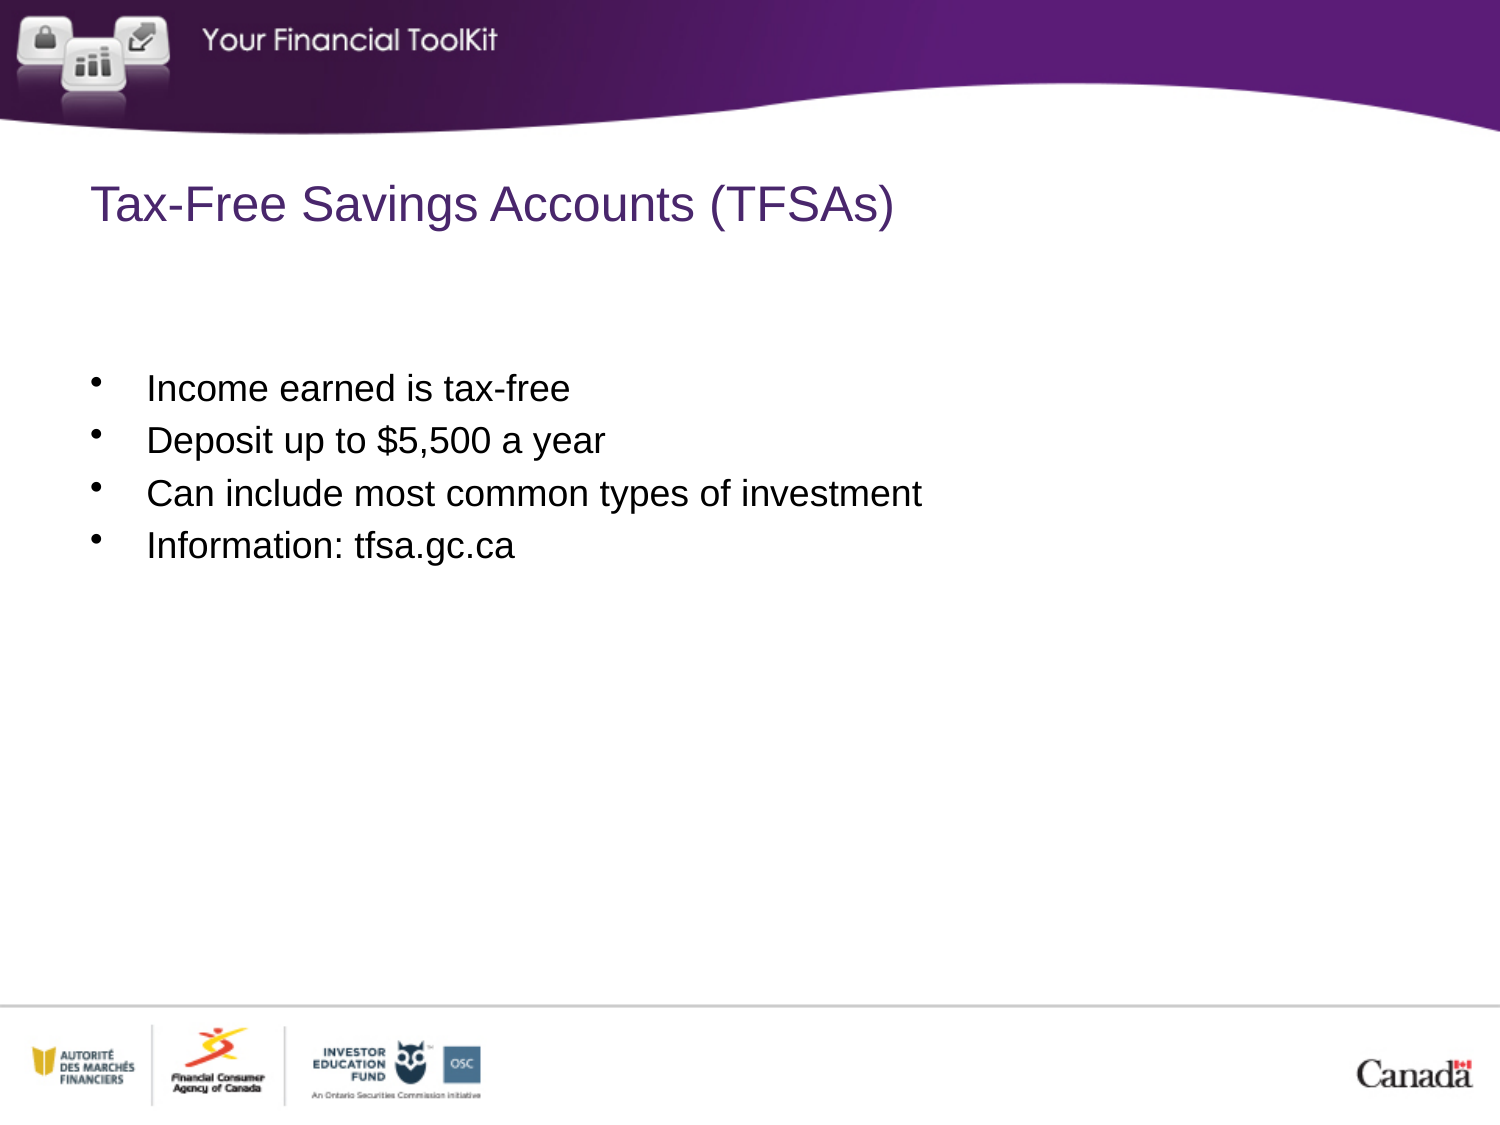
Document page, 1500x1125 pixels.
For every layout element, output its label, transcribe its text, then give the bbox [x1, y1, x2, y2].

list Income earned is tax-free Deposit up to $5,500 a year Can include most common types of investment Information: tfsa.gc.ca [75, 356, 1425, 1059]
picture [0, 0, 1500, 1125]
title Tax-Free Savings Accounts (TFSAs) [75, 164, 1211, 306]
